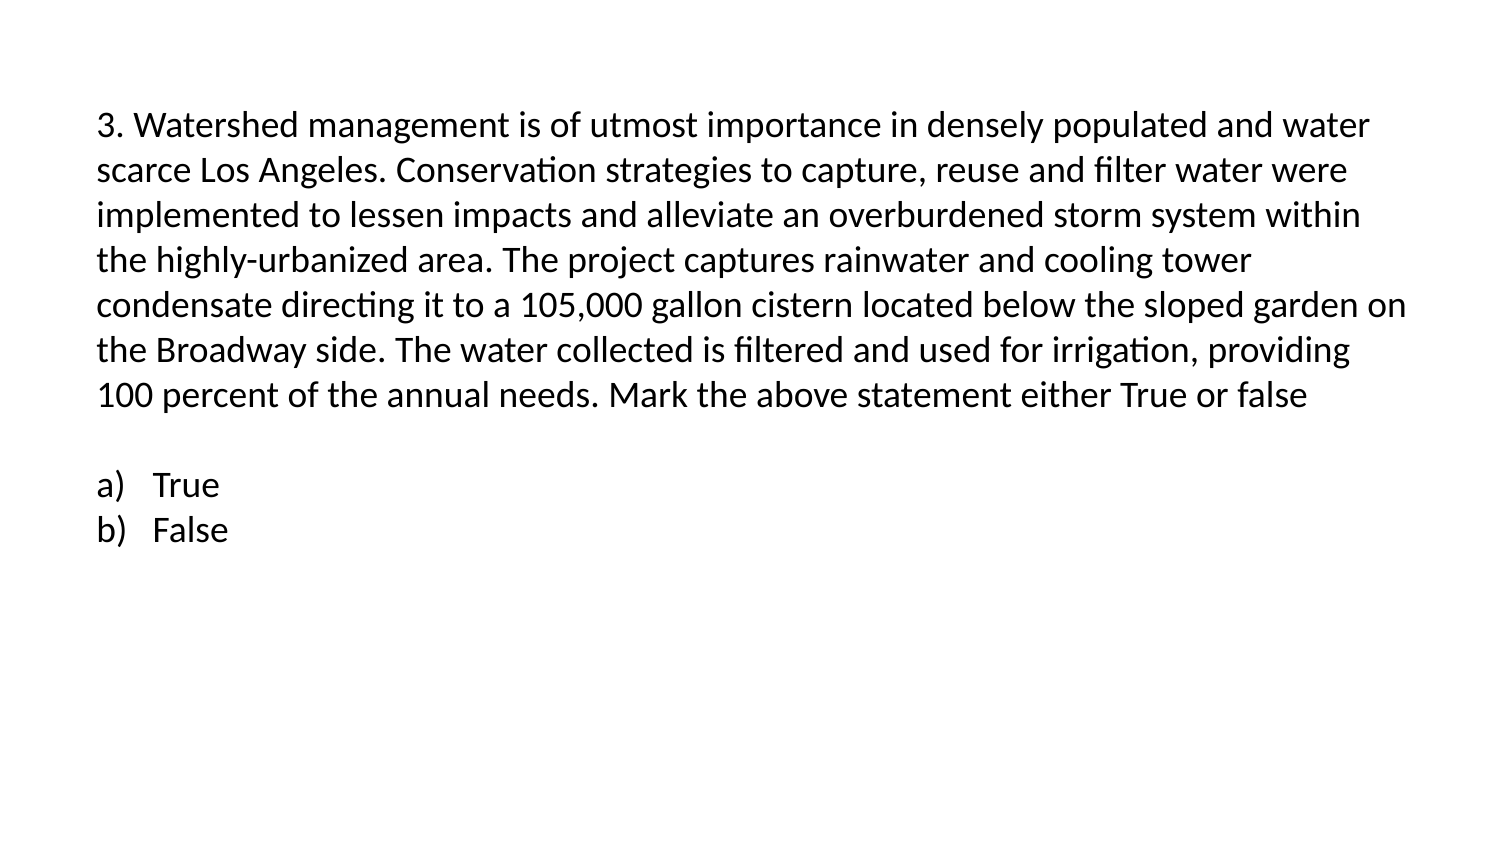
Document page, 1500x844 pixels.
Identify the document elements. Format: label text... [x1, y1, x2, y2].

text_box 3. Watershed management is of utmost importance in densely populated and water scarce Los Angeles. Conservation strategies to capture, reuse and filter water were implemented to lessen impacts and alleviate an overburdened storm system within the highly-urbanized area. The project captures rainwater and cooling tower condensate directing it to a 105,000 gallon cistern located below the sloped garden on the Broadway side. The water collected is filtered and used for irrigation, providing 100 percent of the annual needs. Mark the above statement either True or false True False [81, 92, 1426, 558]
